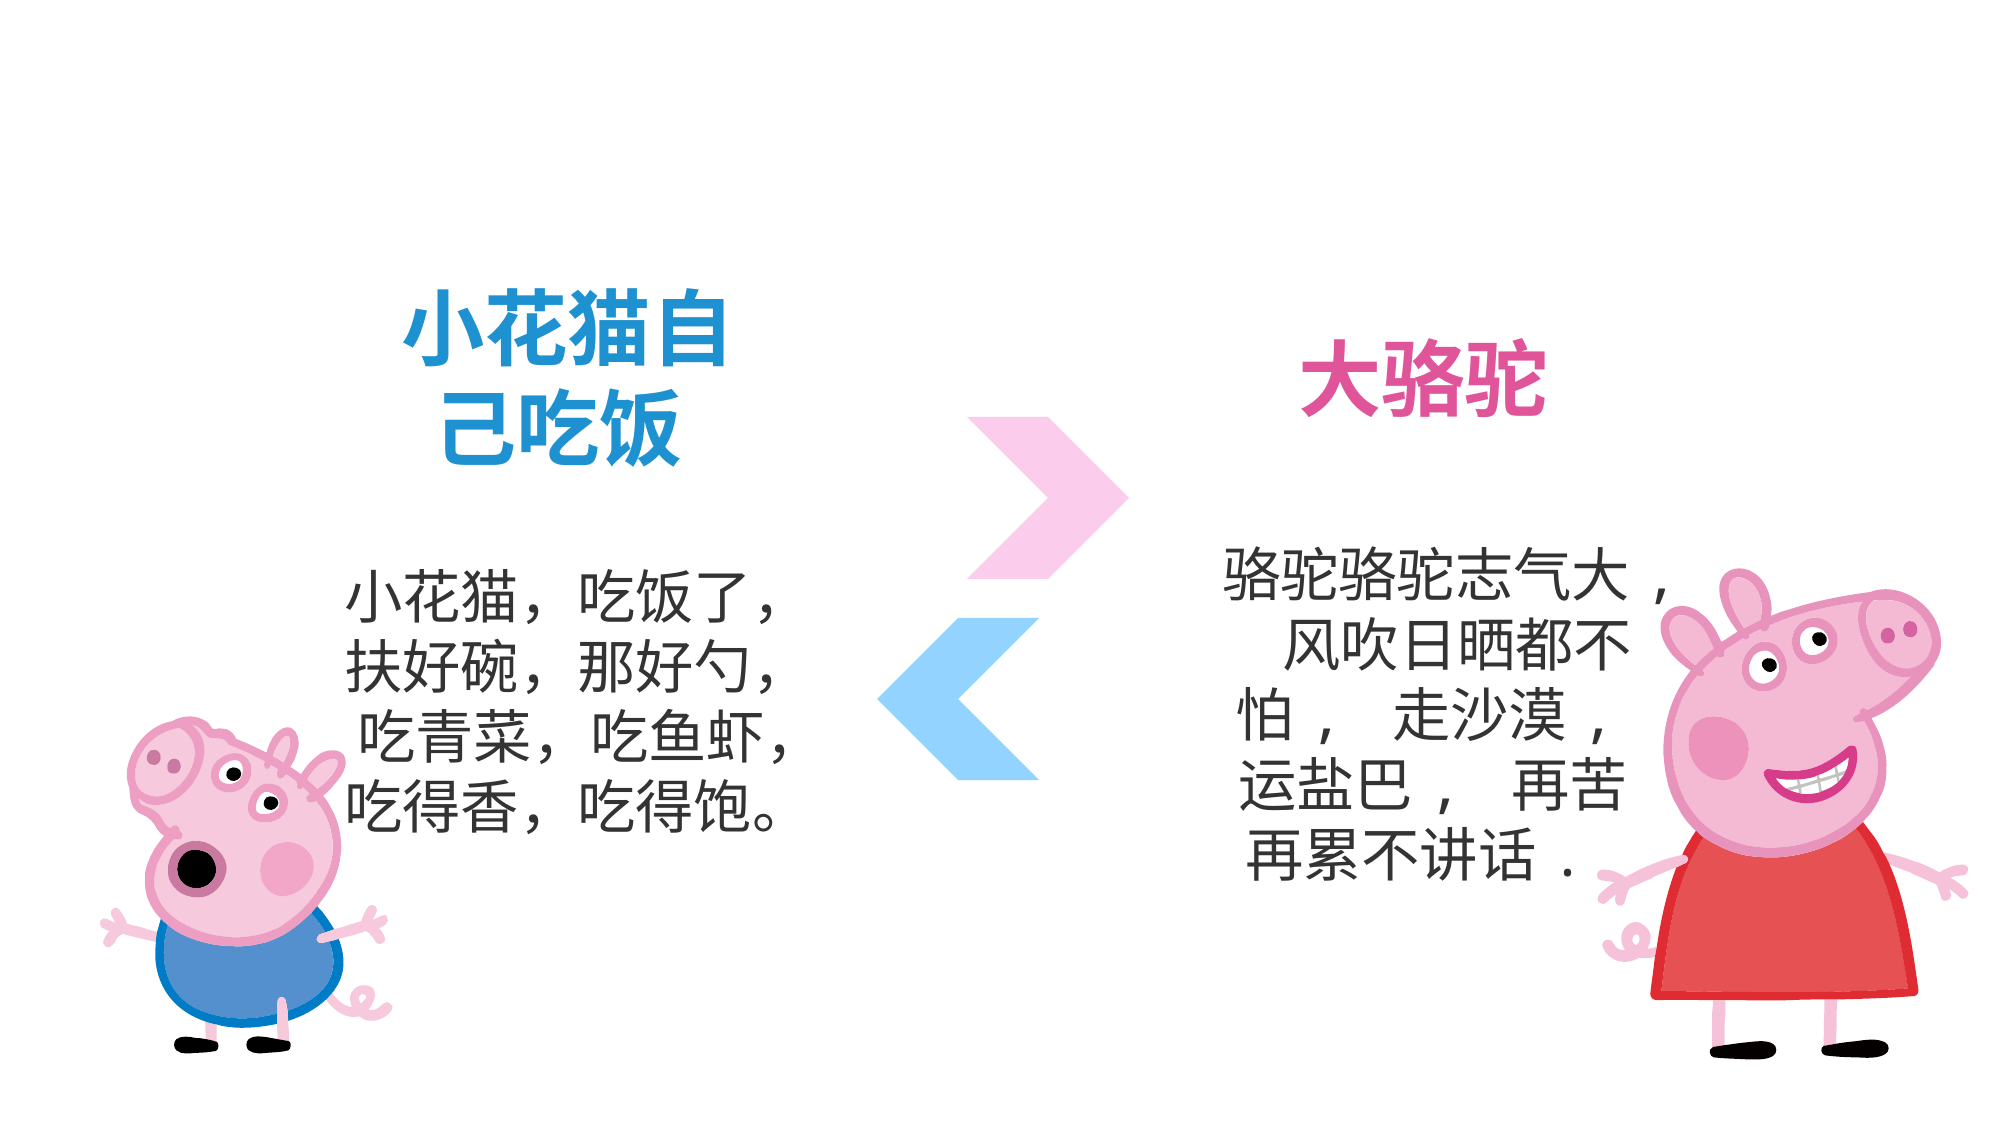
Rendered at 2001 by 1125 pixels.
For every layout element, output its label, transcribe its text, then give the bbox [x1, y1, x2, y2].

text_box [99, 714, 394, 1055]
text_box 大骆驼 [1283, 319, 1583, 435]
text_box 小花猫，吃饭了，扶好碗，那好勺， 吃青菜，吃鱼虾，吃得香，吃得饱。 [329, 552, 807, 848]
text_box [964, 415, 1131, 580]
text_box 骆驼骆驼志气大, 风吹日晒都不怕, 走沙漠,运盐巴, 再苦再累不讲话. [1206, 530, 1660, 966]
text_box [875, 616, 1042, 782]
text_box 小花猫自己吃饭 [374, 269, 762, 484]
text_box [1596, 564, 1970, 1061]
